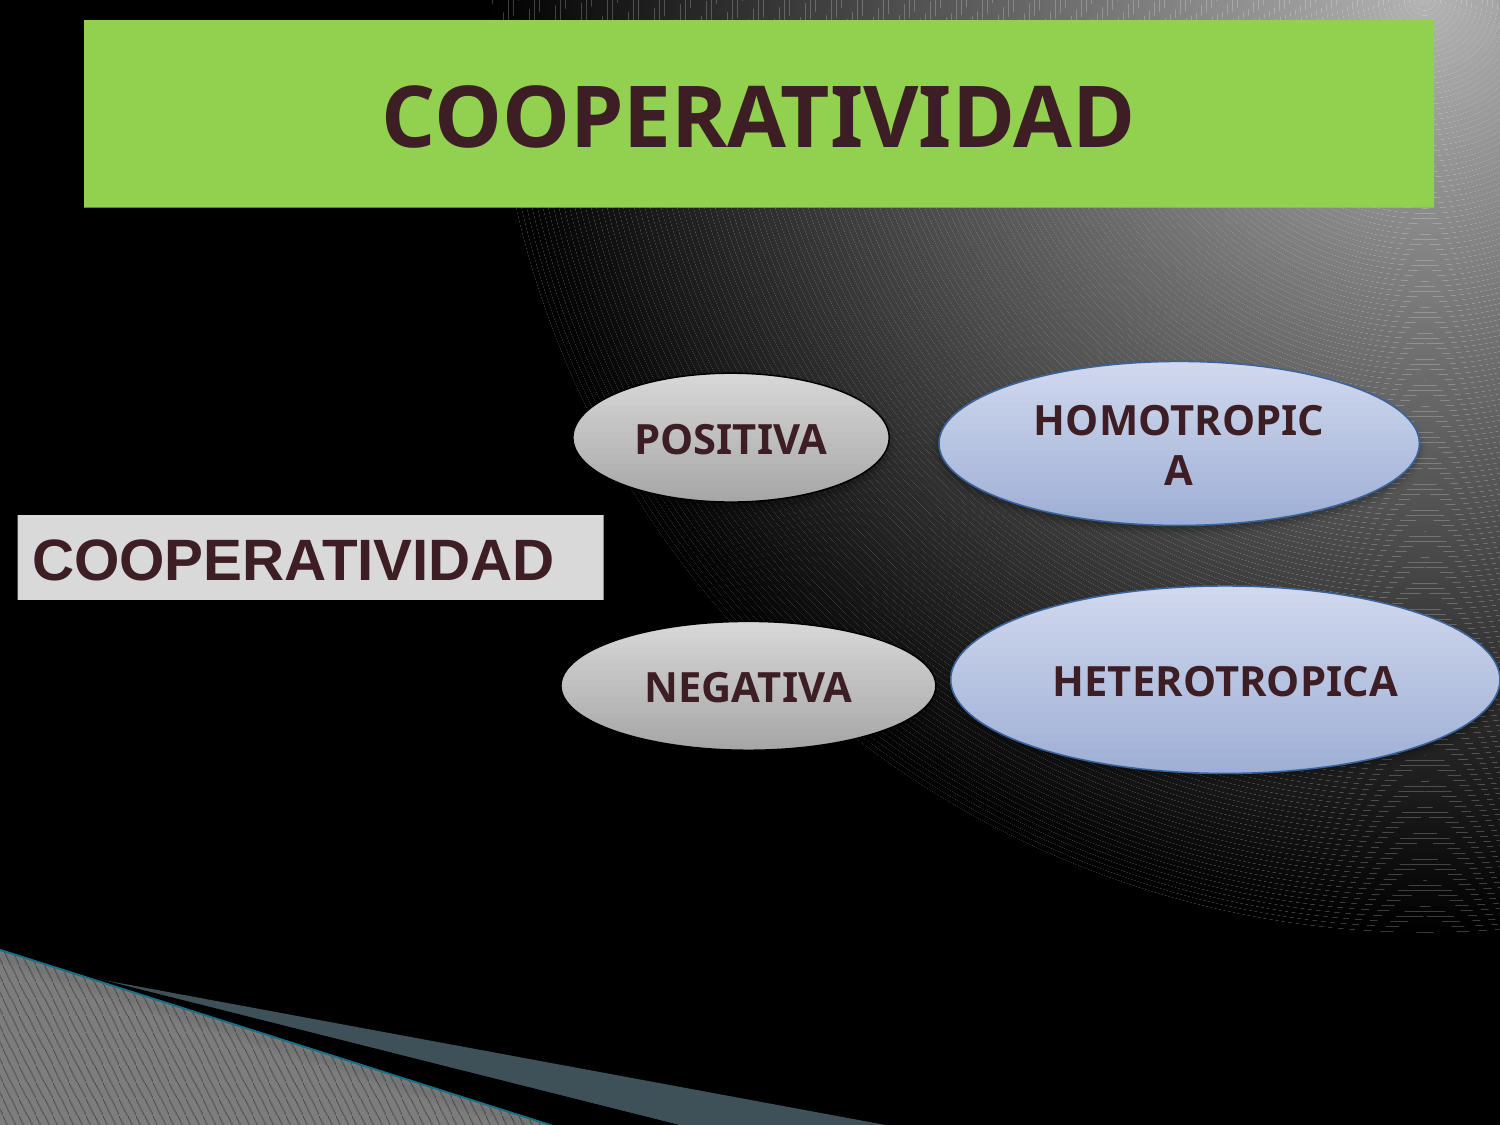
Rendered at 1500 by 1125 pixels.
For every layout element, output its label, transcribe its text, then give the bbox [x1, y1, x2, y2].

text_box HETEROTROPICA [949, 585, 1500, 775]
text_box HOMOTROPICA [938, 360, 1421, 527]
title COOPERATIVIDAD [84, 20, 1435, 208]
picture [0, 952, 543, 1125]
text_box COOPERATIVIDAD [17, 515, 604, 600]
text_box POSITIVA [572, 372, 891, 503]
text_box NEGATIVA [560, 620, 937, 752]
